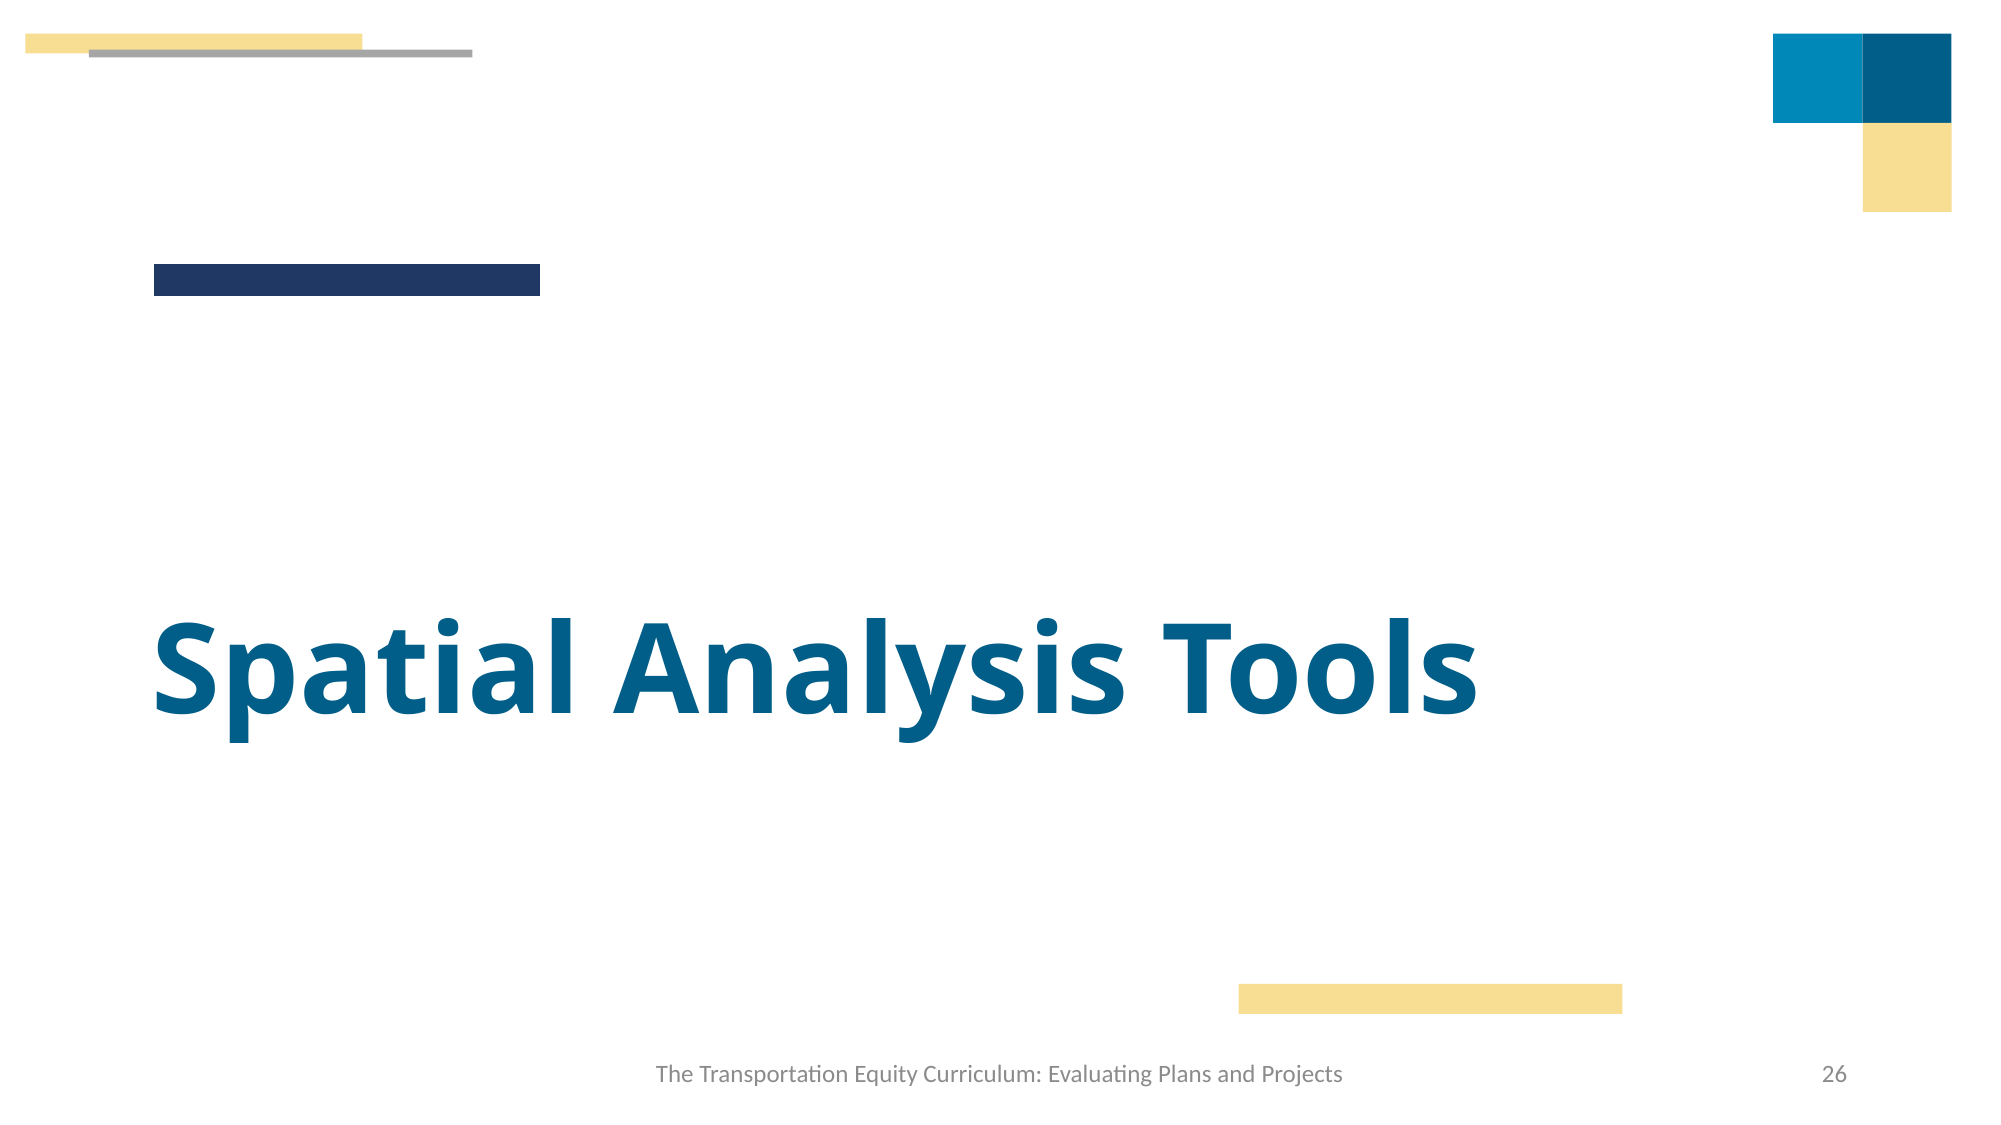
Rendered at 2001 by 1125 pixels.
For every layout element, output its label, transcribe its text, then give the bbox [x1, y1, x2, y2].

slide_number 26 [1412, 1042, 1863, 1103]
title Spatial Analysis Tools [136, 280, 1862, 749]
footer The Transportation Equity Curriculum: Evaluating Plans and Projects [638, 1042, 1362, 1103]
